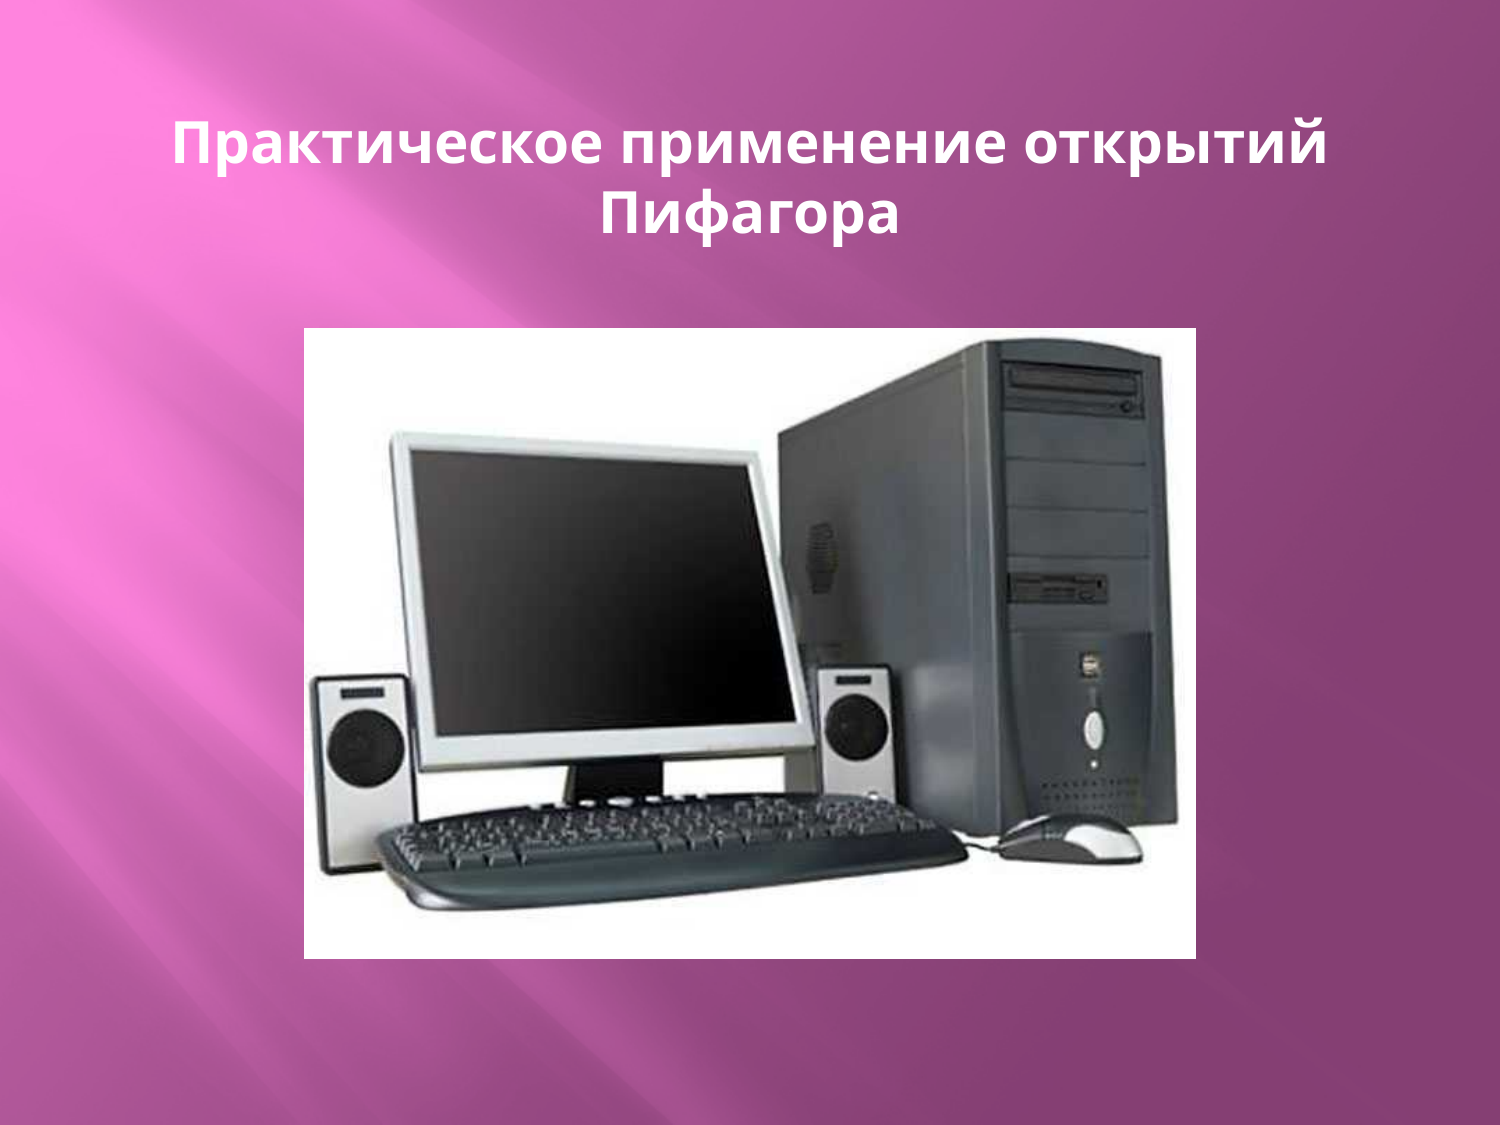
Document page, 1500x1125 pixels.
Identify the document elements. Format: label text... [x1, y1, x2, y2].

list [304, 327, 1196, 959]
title Практическое применение открытий Пифагора [75, 45, 1425, 305]
